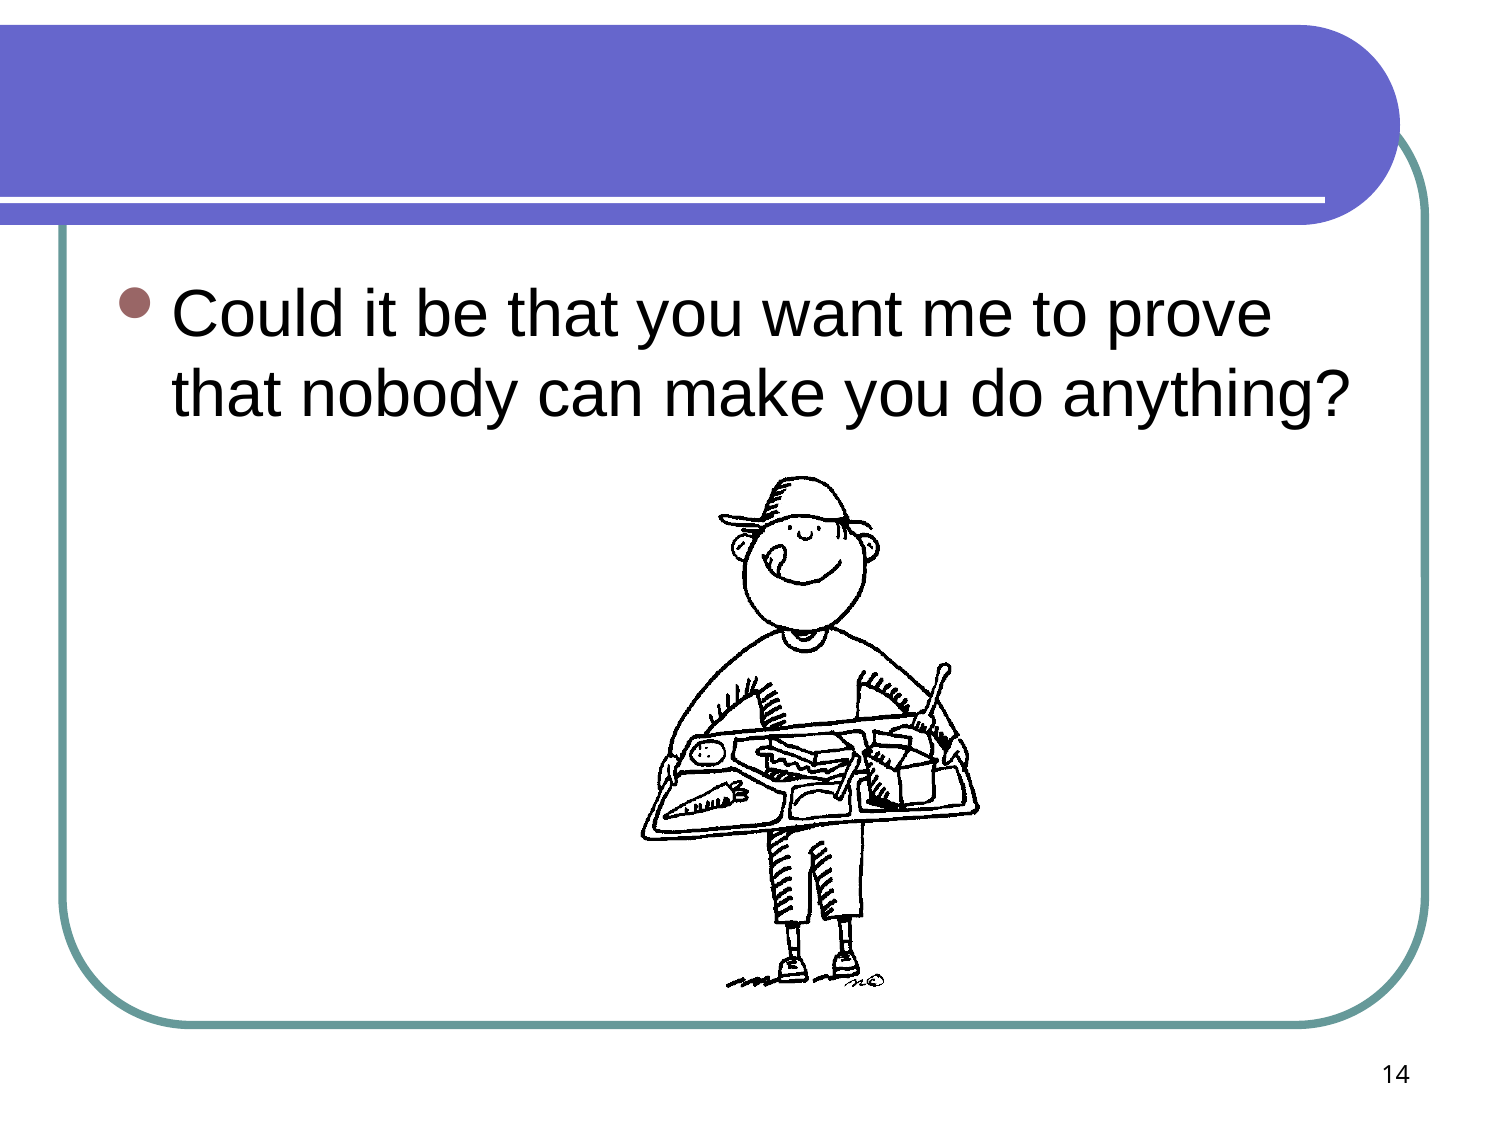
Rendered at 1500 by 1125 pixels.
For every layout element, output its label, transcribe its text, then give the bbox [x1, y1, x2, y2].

picture [631, 467, 986, 988]
list Could it be that you want me to prove that nobody can make you do anything? [99, 262, 1401, 988]
slide_number 14 [1074, 1024, 1426, 1101]
